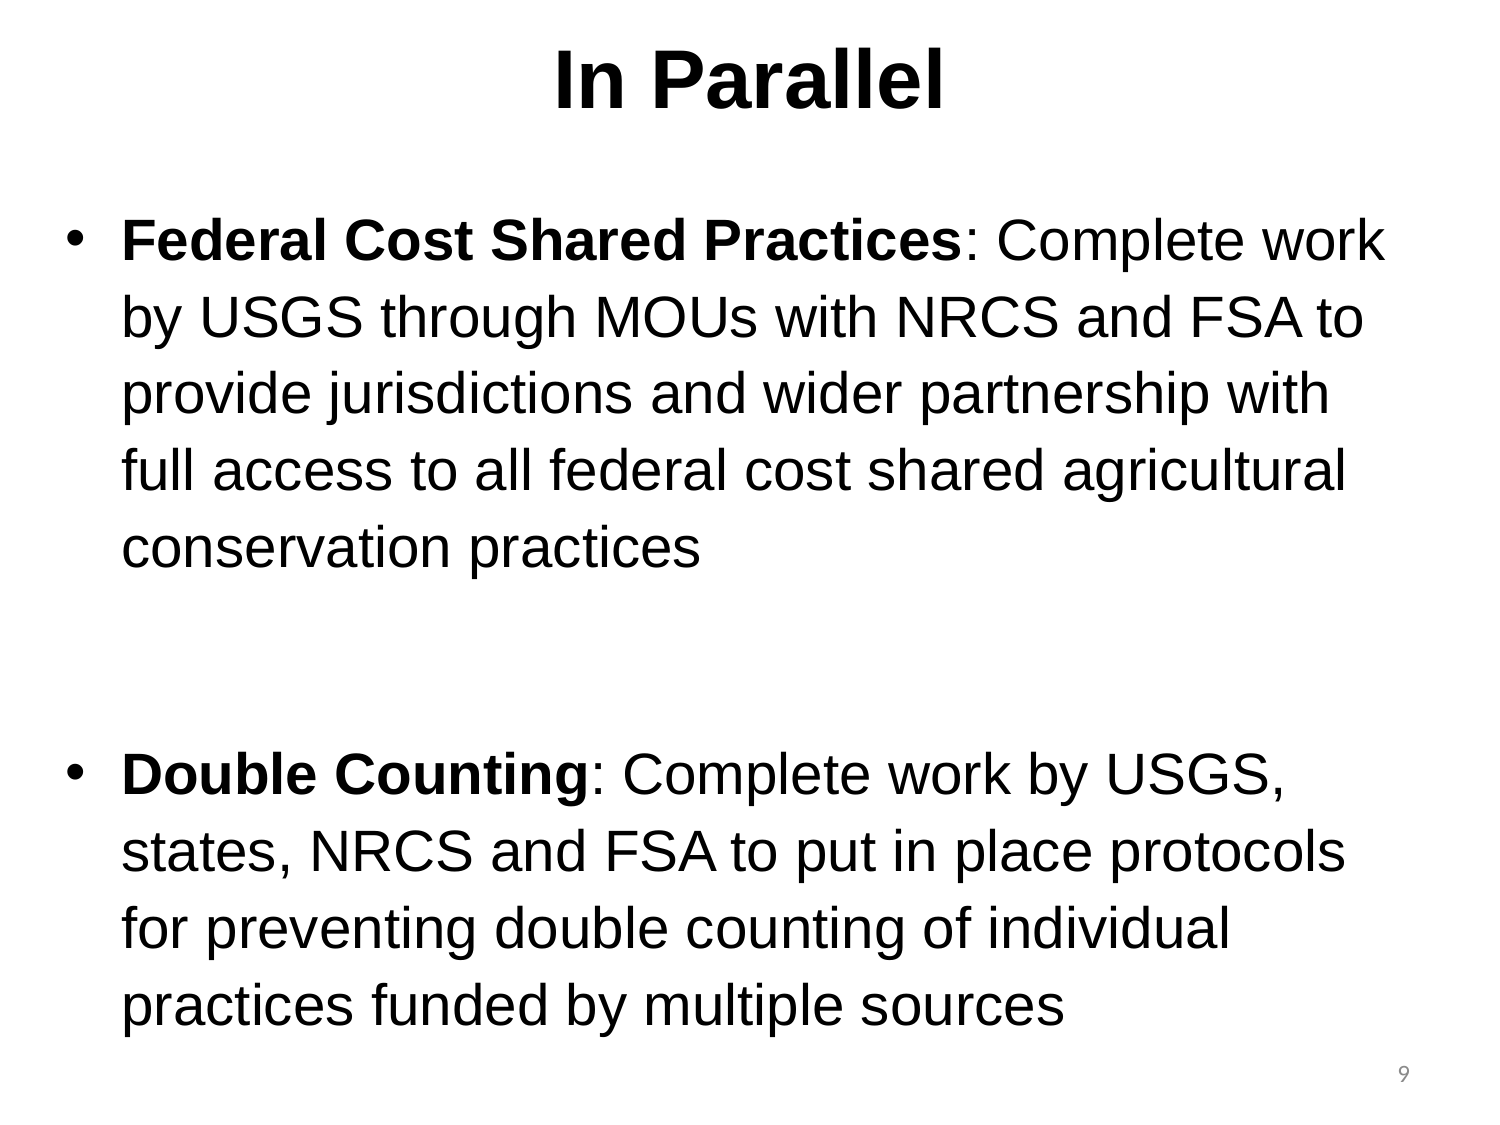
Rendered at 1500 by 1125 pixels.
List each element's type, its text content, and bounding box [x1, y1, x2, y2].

slide_number 9 [1074, 1042, 1425, 1103]
list Federal Cost Shared Practices: Complete work by USGS through MOUs with NRCS and FSA to provide jurisdictions and wider partnership with full access to all federal cost shared agricultural conservation practices Double Counting: Complete work by USGS, states, NRCS and FSA to put in place protocols for preventing double counting of individual practices funded by multiple sources [50, 187, 1438, 1088]
title In Parallel [75, 0, 1425, 150]
